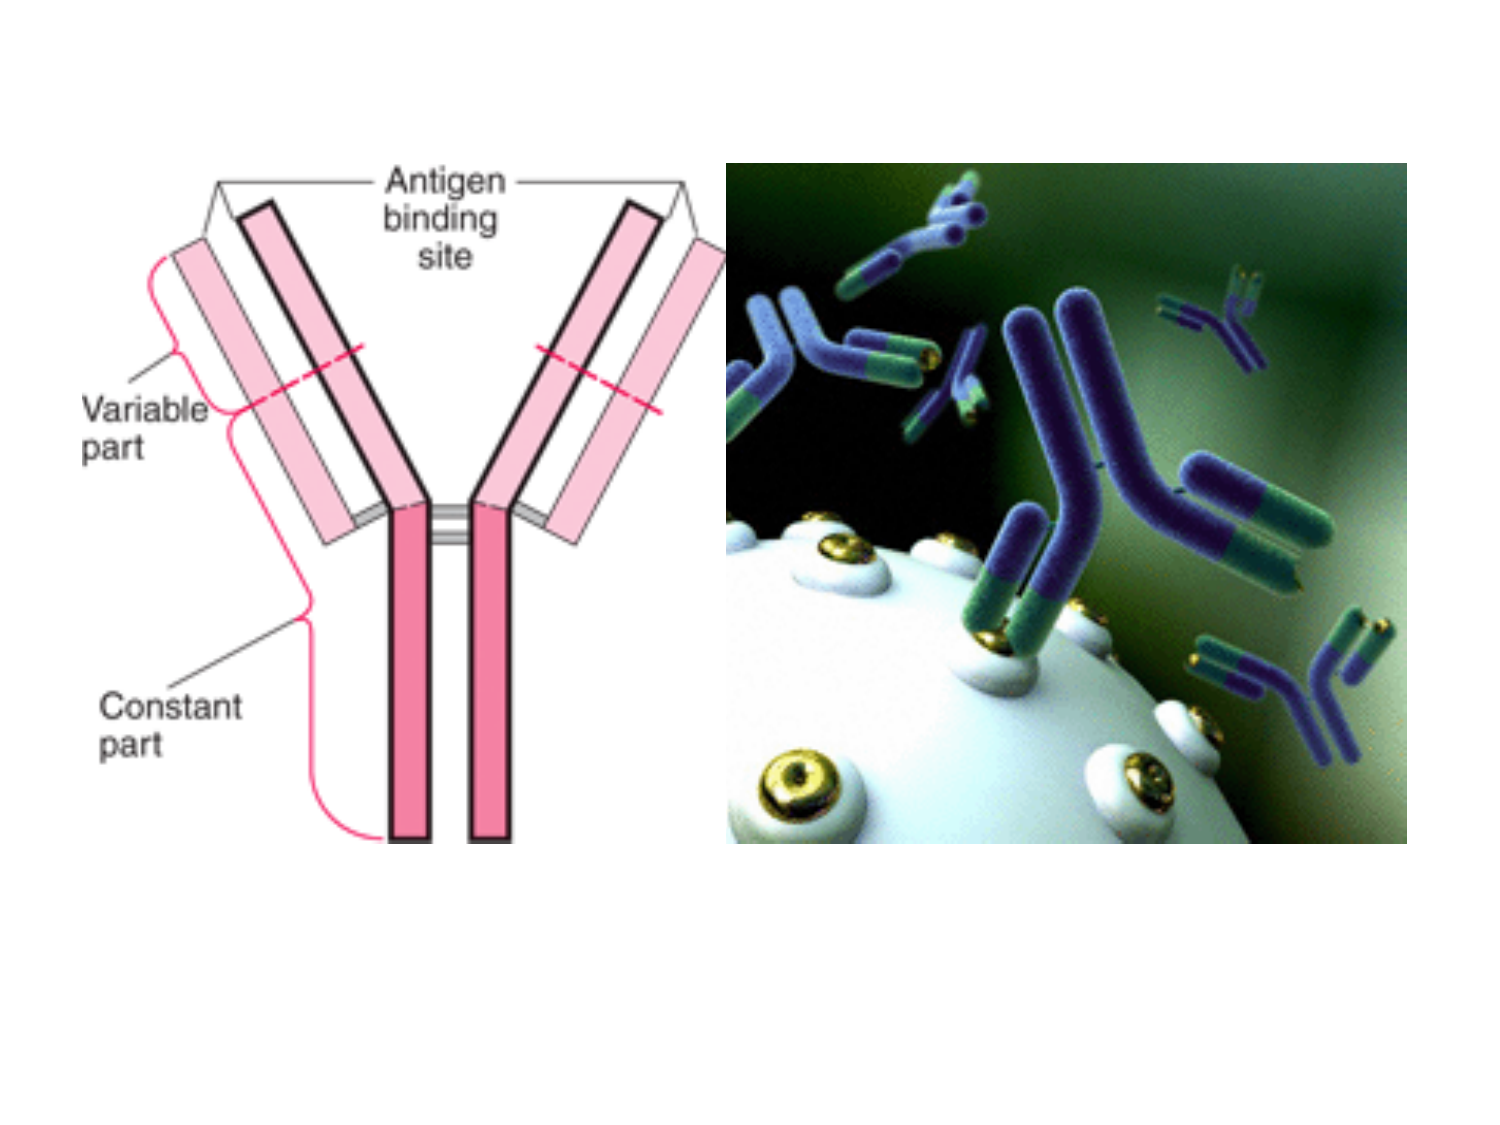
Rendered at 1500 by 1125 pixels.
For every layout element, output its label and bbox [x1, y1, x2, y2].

picture [81, 163, 1407, 844]
